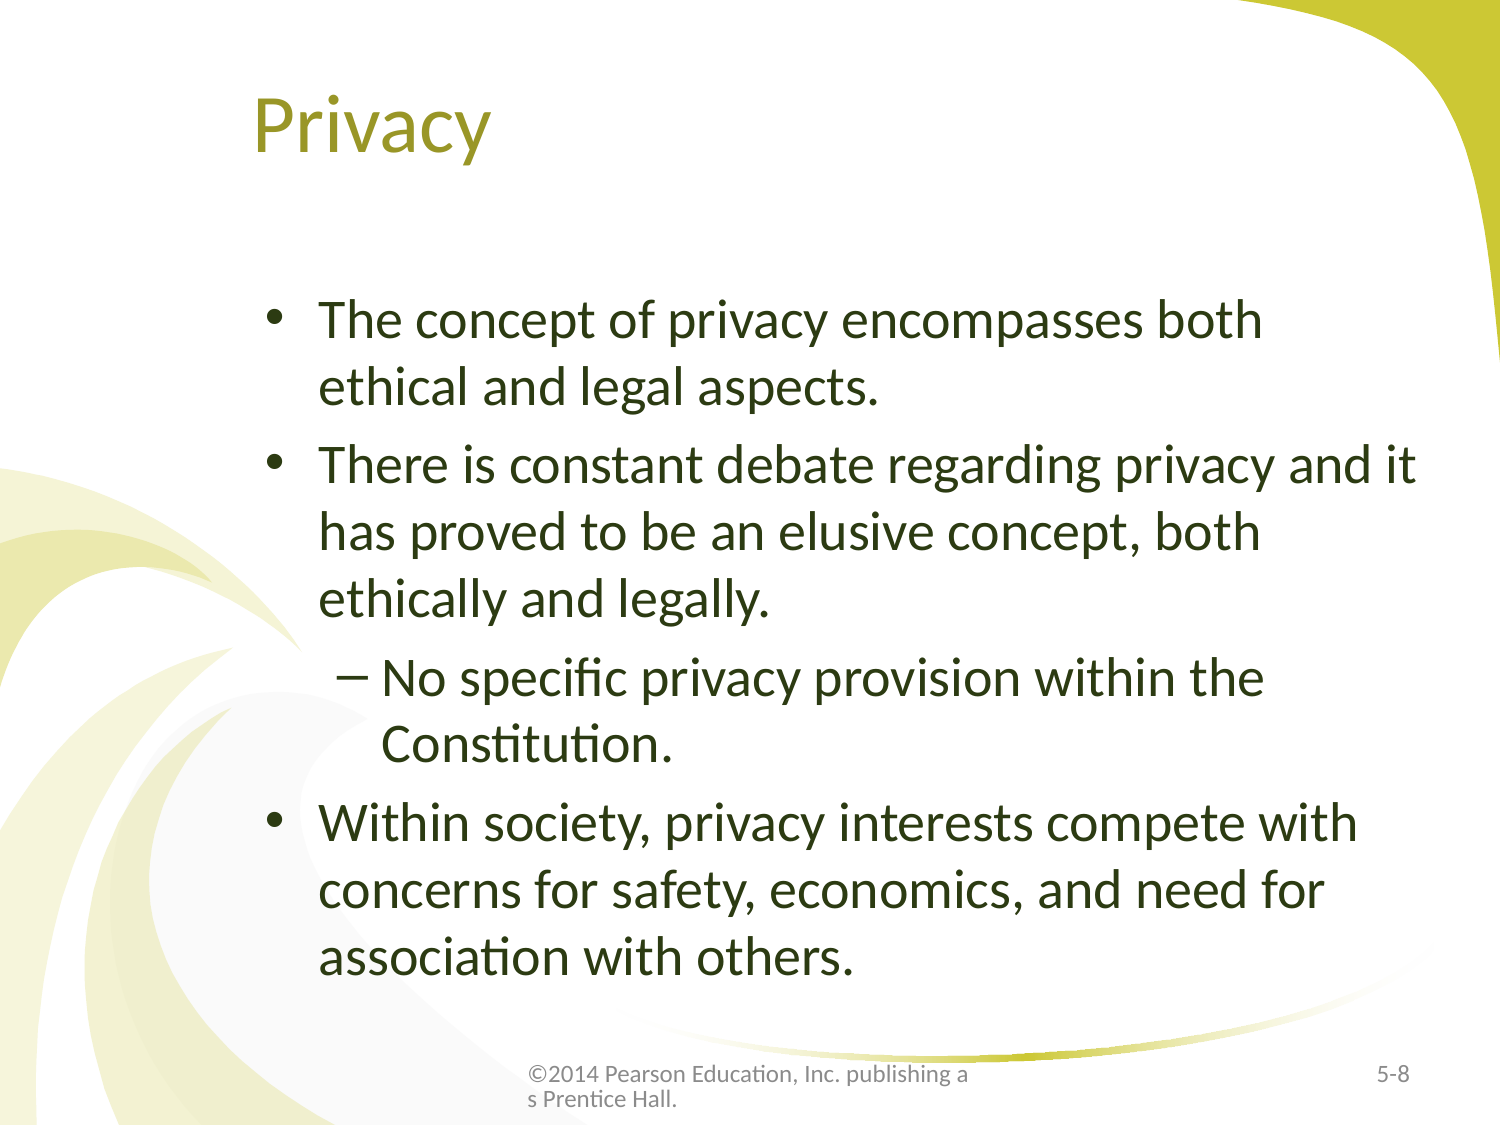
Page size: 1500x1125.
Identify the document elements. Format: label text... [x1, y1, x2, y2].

list The concept of privacy encompasses both ethical and legal aspects. There is constant debate regarding privacy and it has proved to be an elusive concept, both ethically and legally. No specific privacy provision within the Constitution. Within society, privacy interests compete with concerns for safety, economics, and need for association with others. [249, 275, 1438, 1000]
footer ©2014 Pearson Education, Inc. publishing as Prentice Hall. [512, 1042, 988, 1103]
title Privacy [237, 37, 1438, 200]
slide_number 5-8 [1074, 1042, 1425, 1103]
